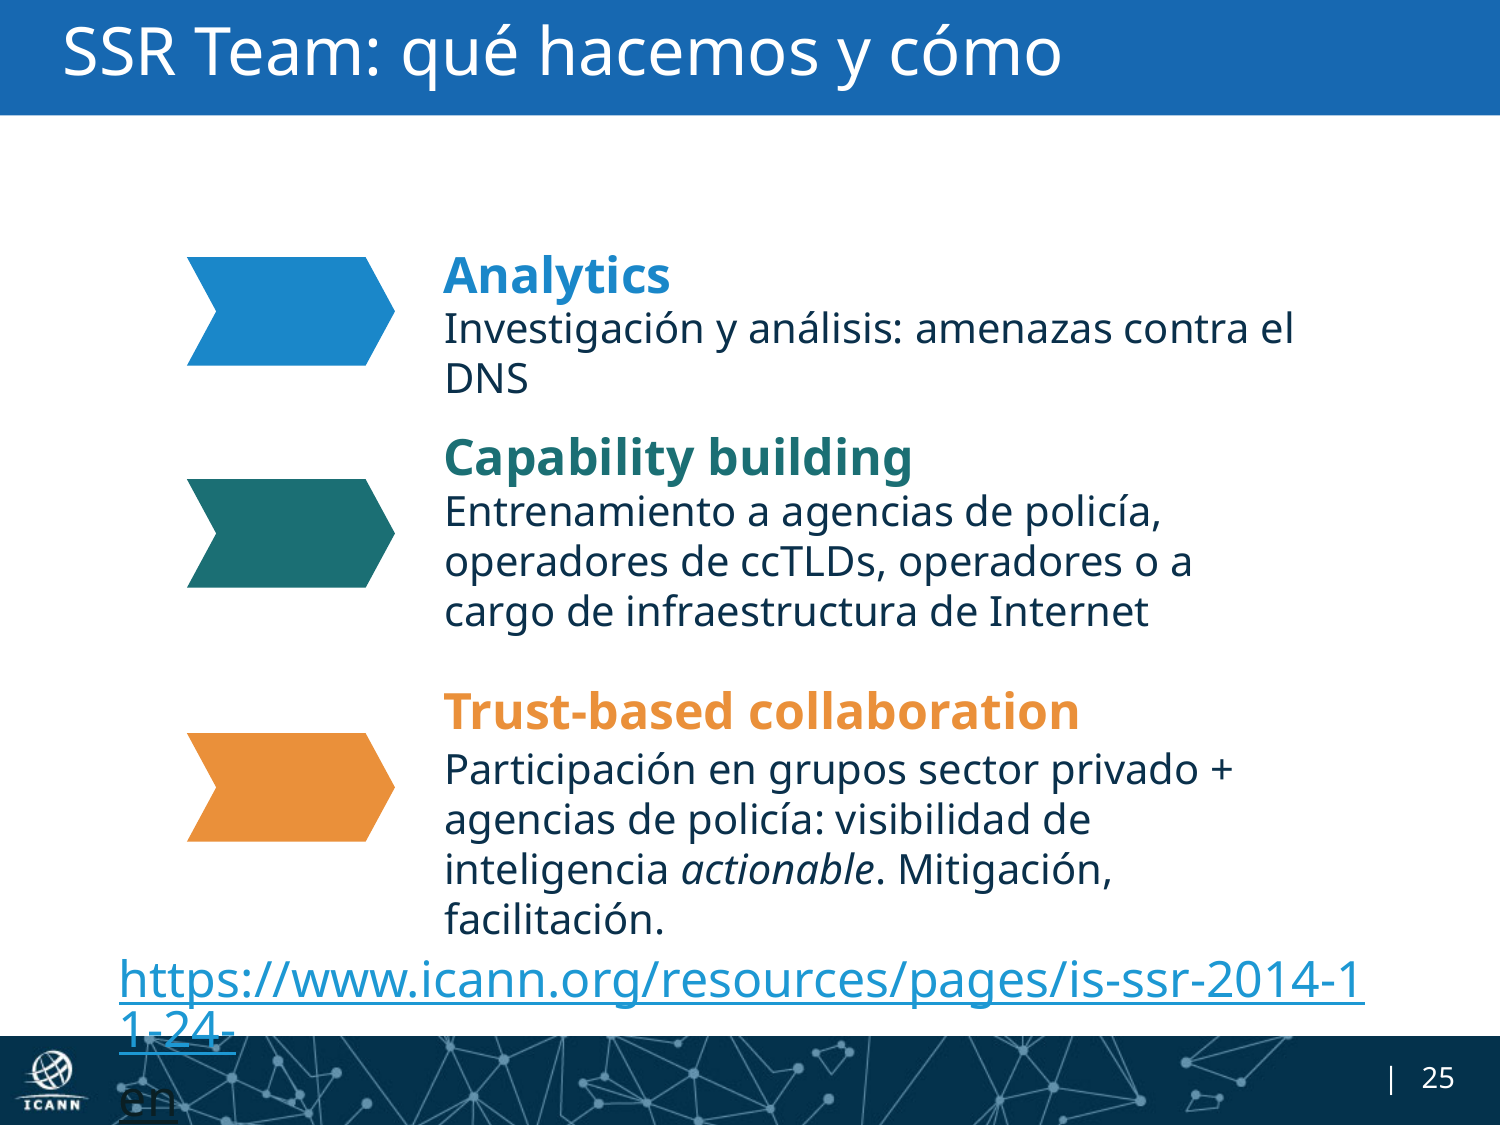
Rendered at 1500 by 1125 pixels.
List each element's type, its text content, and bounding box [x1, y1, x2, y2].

picture [0, 1036, 1500, 1125]
title SSR Team: qué hacemos y cómo [0, 0, 1500, 116]
text_box [185, 731, 397, 844]
text_box [185, 477, 397, 590]
text_box [185, 255, 397, 368]
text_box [438, 424, 1313, 645]
text_box https://www.icann.org/resources/pages/is-ssr-2014-11-24-en [104, 940, 1407, 1092]
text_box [438, 677, 1313, 902]
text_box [438, 241, 1313, 361]
